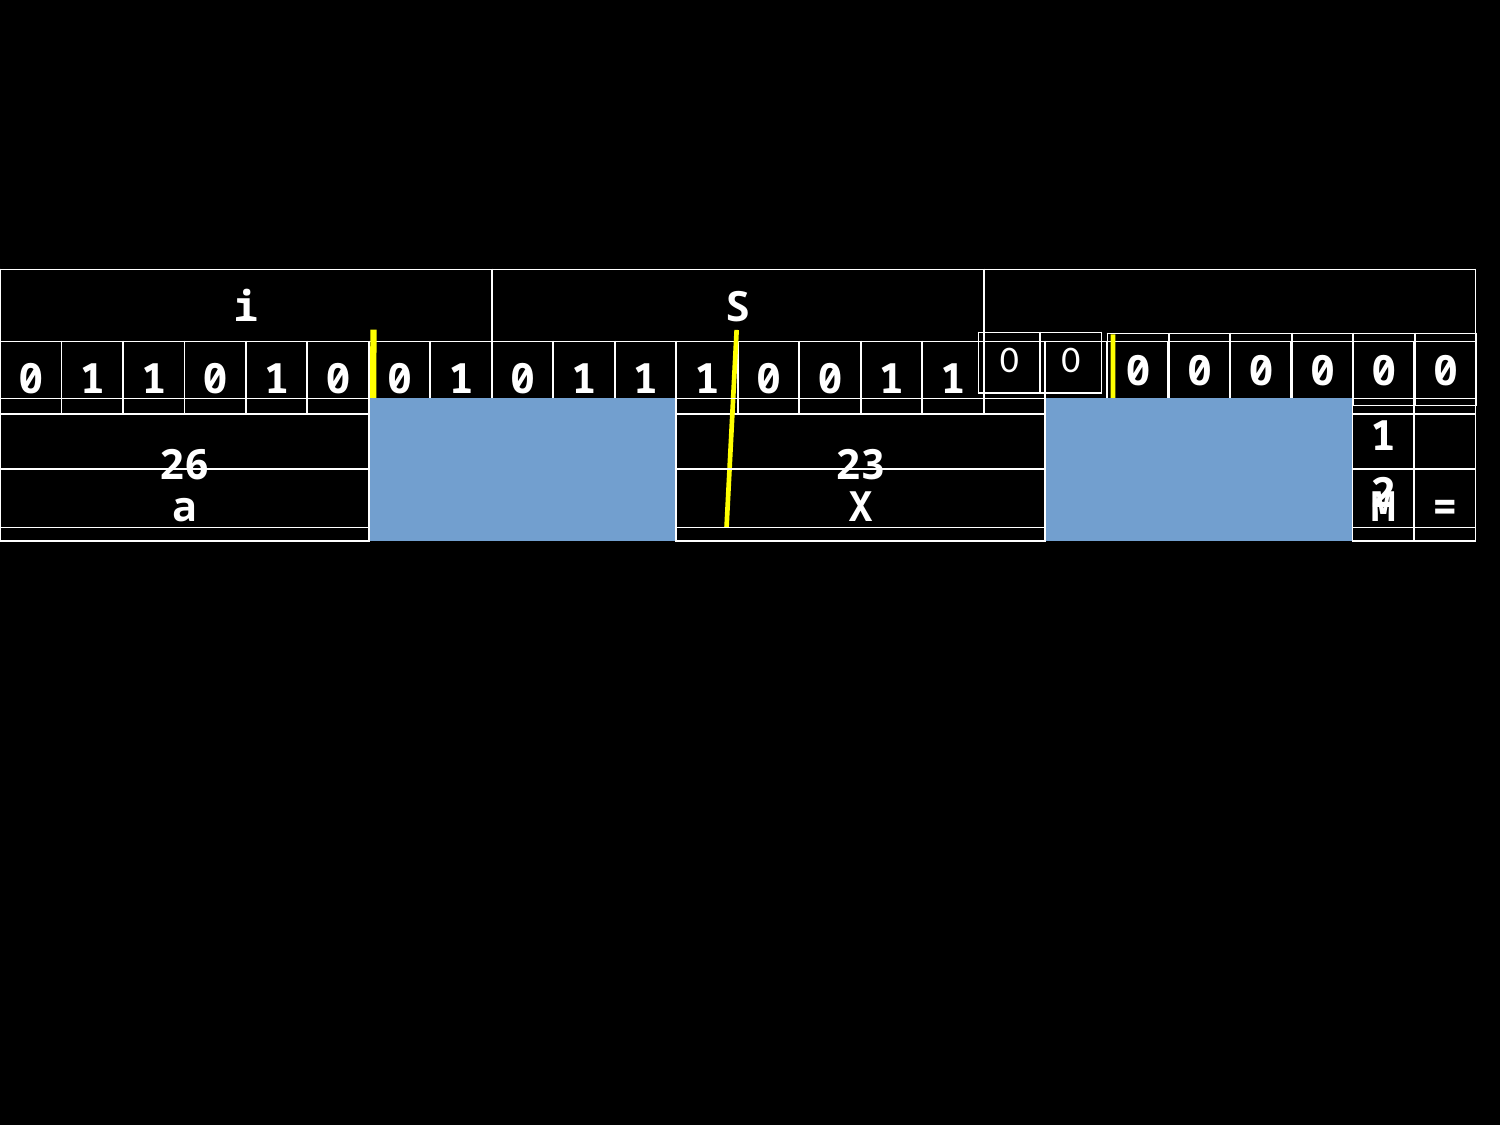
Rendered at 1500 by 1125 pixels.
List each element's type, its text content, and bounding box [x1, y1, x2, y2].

table_header 0 [979, 333, 1039, 392]
table_cell [1046, 342, 1106, 398]
table_header X [677, 470, 1044, 540]
table_cell 0 [377, 342, 429, 398]
table_cell 1 [247, 342, 306, 398]
table_header 0 [1108, 334, 1168, 398]
table_header i [1, 270, 491, 341]
table_header 0 [1231, 334, 1291, 398]
table_cell 0 [185, 342, 245, 398]
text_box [632, 423, 831, 434]
table_cell 1 [923, 342, 983, 398]
table_cell 1 [677, 342, 733, 398]
table_cell 1 [862, 342, 921, 398]
table_cell 1 [62, 342, 122, 398]
table_header 12 [1353, 399, 1413, 468]
table_cell 0 [739, 342, 798, 398]
table_cell 1 [431, 342, 491, 398]
table_cell 0 [1, 342, 61, 398]
table_header S [493, 270, 983, 341]
table_cell 1 [554, 342, 614, 398]
table_header 0 [1416, 334, 1475, 398]
table_header [985, 270, 1475, 341]
table_header 26 [1, 399, 368, 468]
table_header = [1415, 470, 1475, 540]
table_header M [1353, 470, 1413, 540]
table_header 23 [677, 399, 1044, 468]
table_cell 1 [616, 342, 675, 398]
table_cell [985, 394, 1044, 398]
table_cell 0 [493, 342, 552, 398]
table_header 0 [1293, 334, 1352, 398]
table_header a [1, 470, 368, 540]
table_header 0 [1354, 334, 1414, 398]
table_header [1415, 399, 1475, 468]
table_header 0 [1041, 333, 1101, 392]
table_cell 0 [800, 342, 860, 398]
table_header 0 [1170, 334, 1229, 398]
table_cell 0 [308, 342, 368, 398]
table_cell 1 [124, 342, 184, 398]
